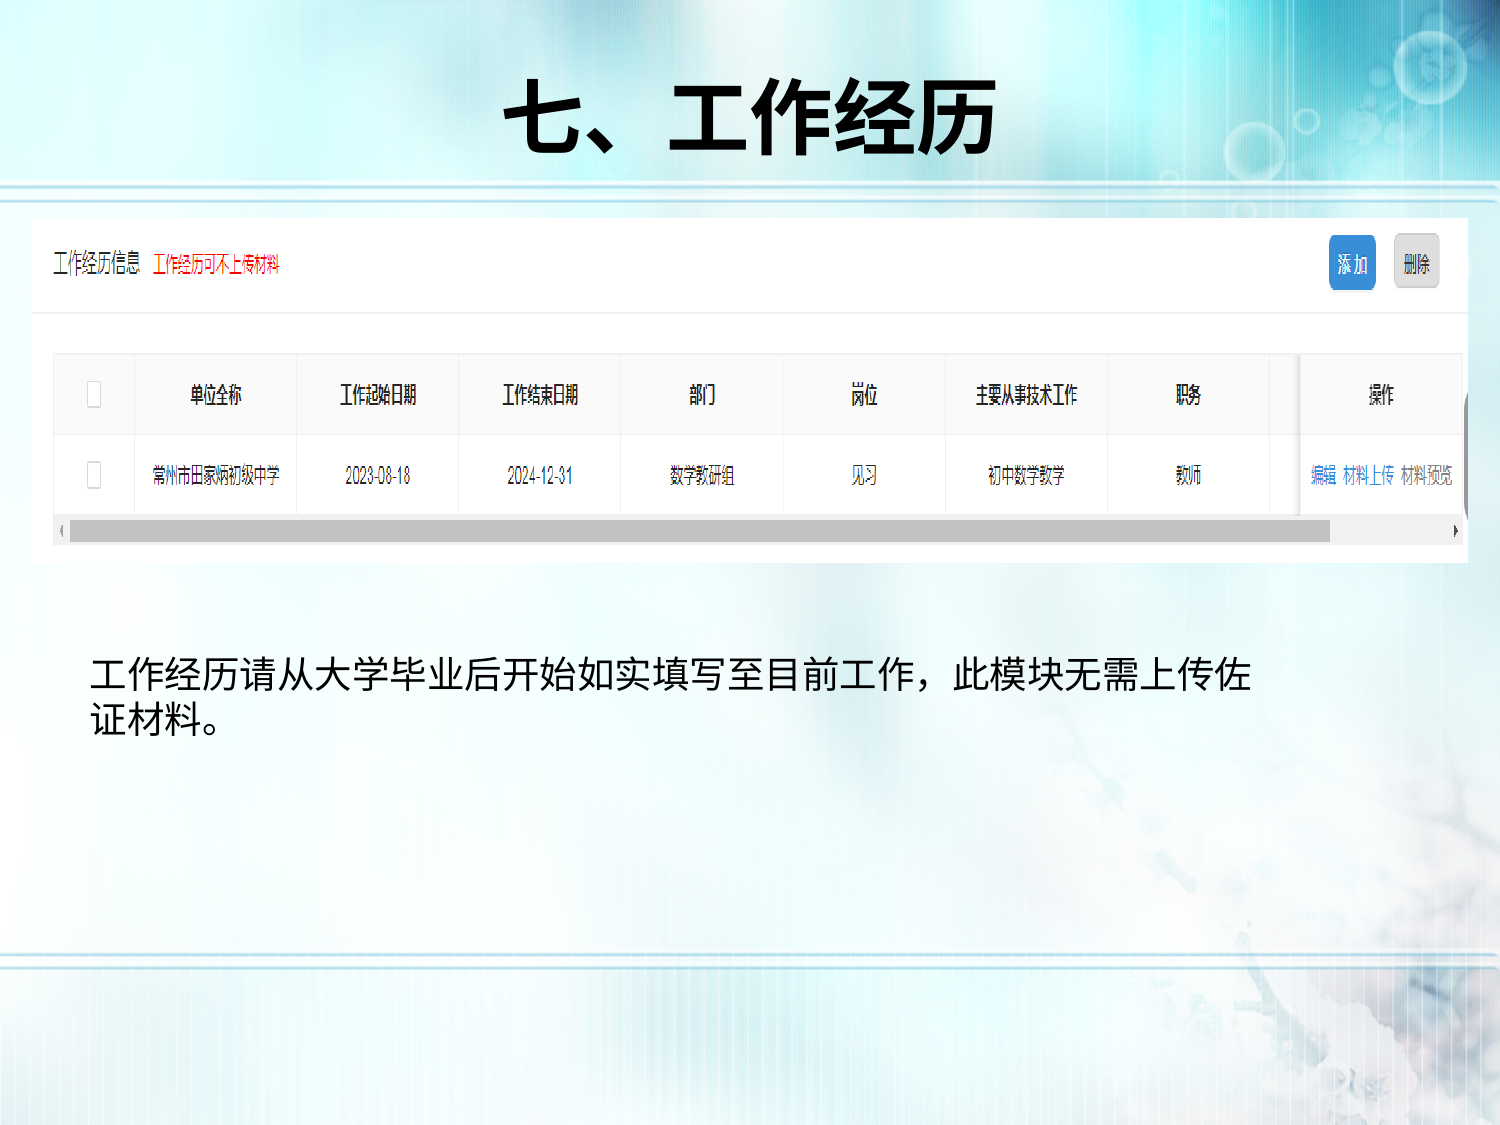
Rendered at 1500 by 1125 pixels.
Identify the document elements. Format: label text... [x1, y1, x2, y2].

title 七、工作经历 [74, 45, 1426, 185]
text_box 工作经历请从大学毕业后开始如实填写至目前工作，此模块无需上传佐证材料。 [74, 643, 1283, 749]
picture [0, 0, 1500, 1125]
